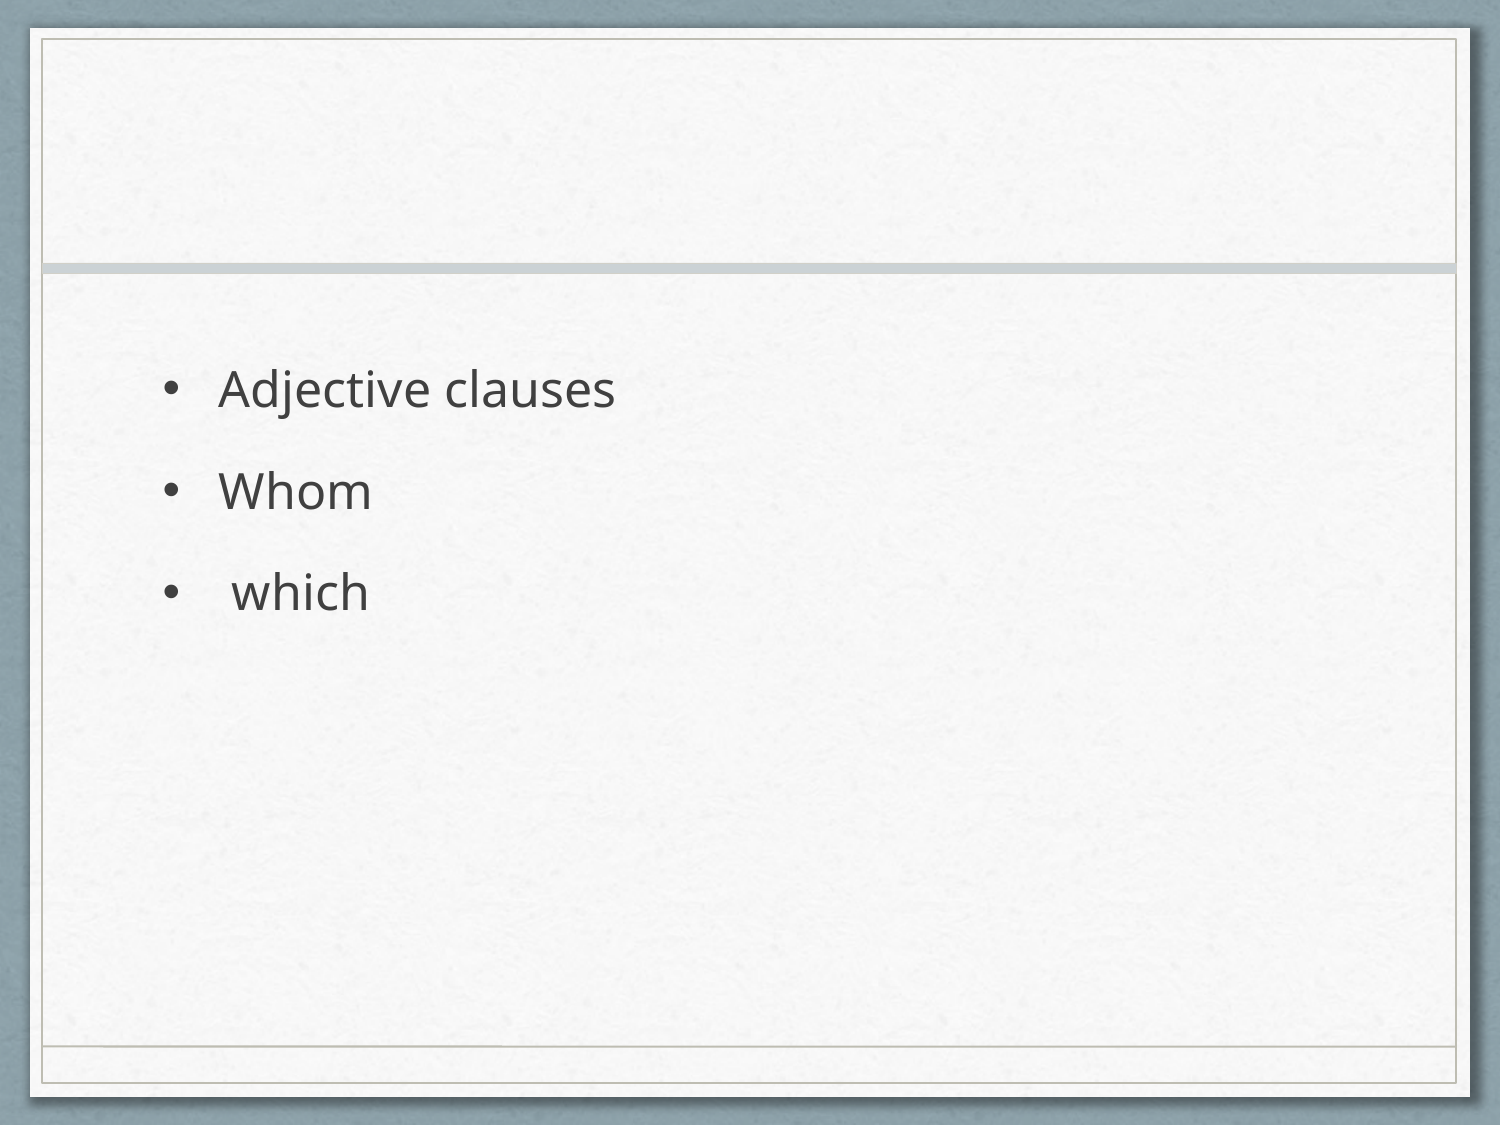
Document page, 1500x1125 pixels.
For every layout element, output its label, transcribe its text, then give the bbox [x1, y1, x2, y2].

list Adjective clauses Whom which [147, 350, 1353, 995]
picture [30, 28, 1470, 1097]
